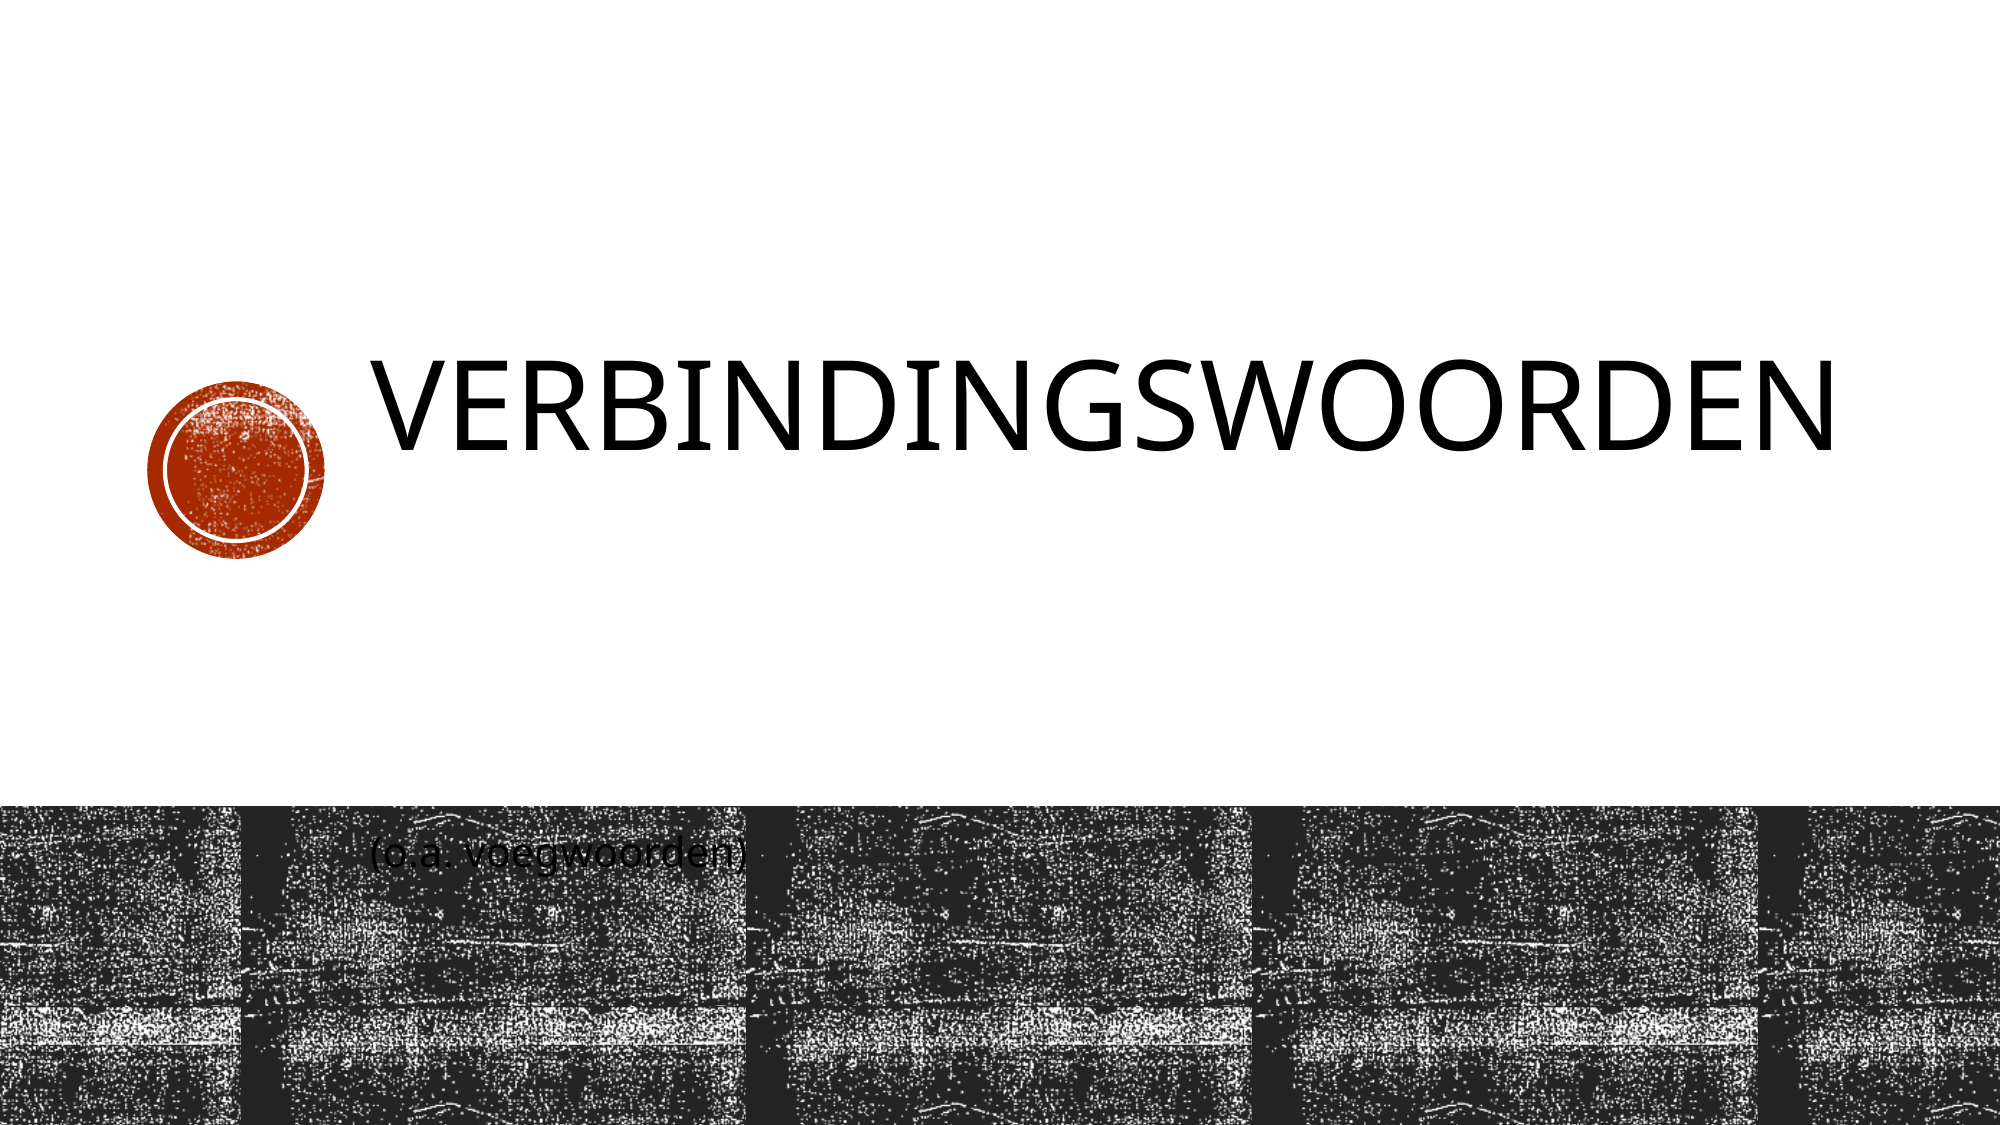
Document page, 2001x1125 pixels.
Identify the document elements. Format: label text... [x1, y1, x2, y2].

title Verbindingswoorden [355, 201, 1878, 779]
list (o.a. voegwoorden) [355, 823, 1841, 999]
